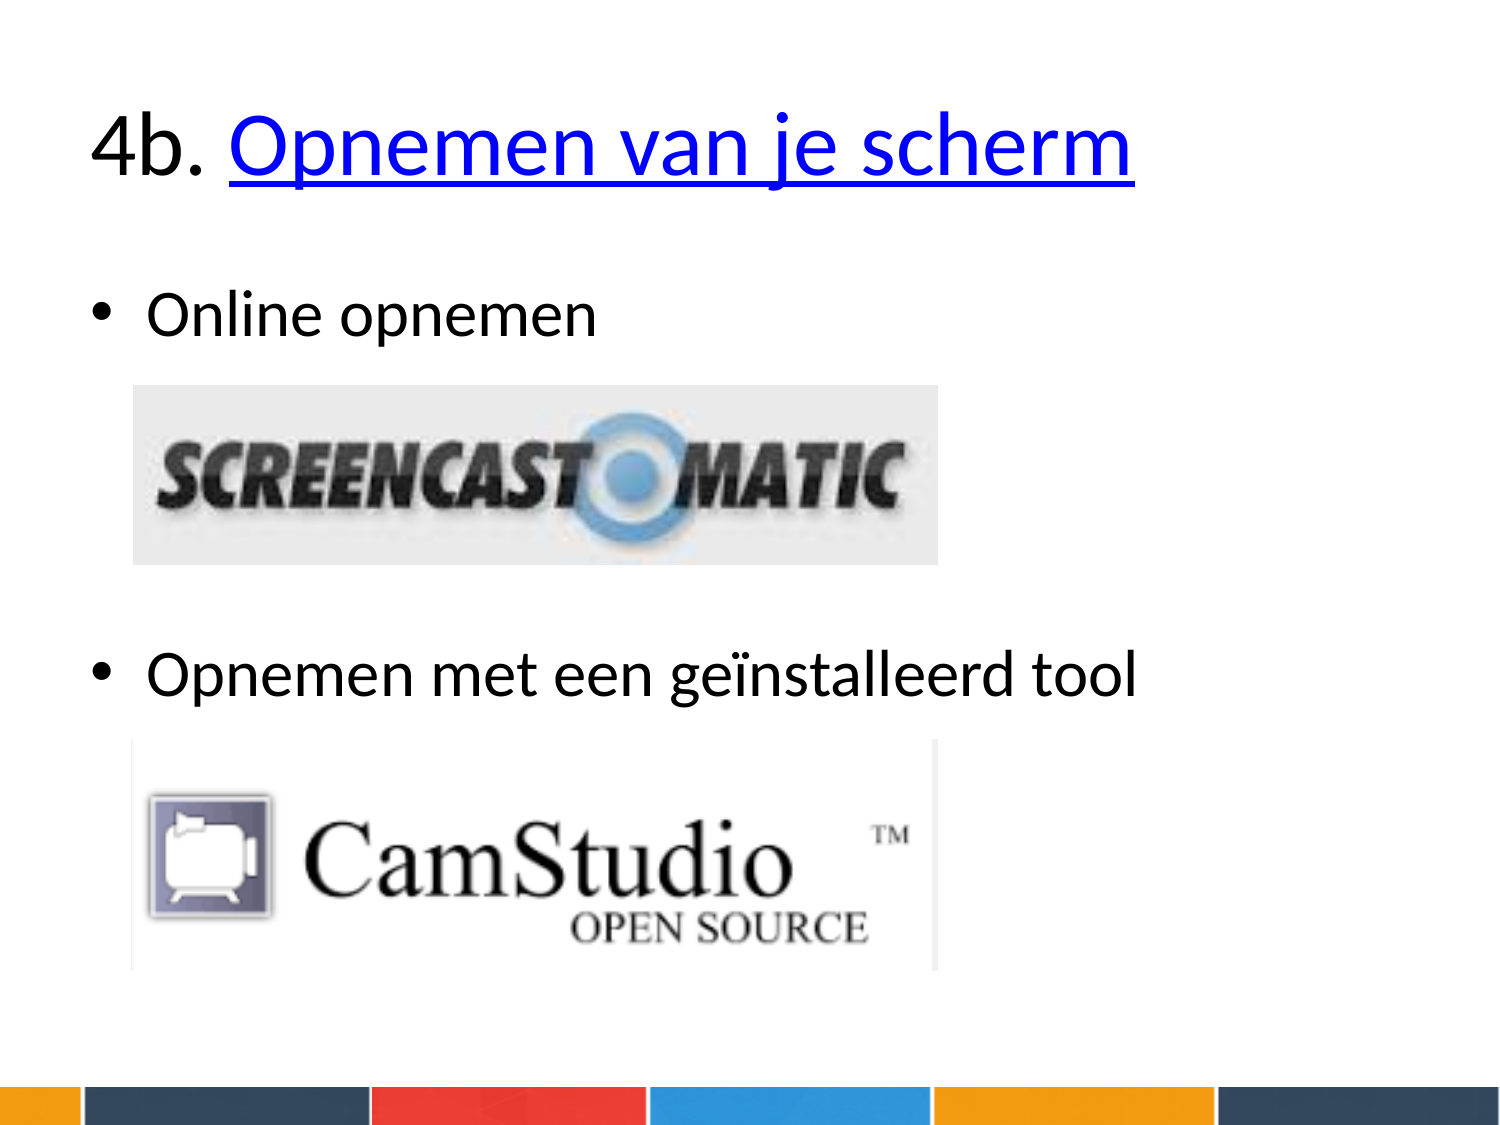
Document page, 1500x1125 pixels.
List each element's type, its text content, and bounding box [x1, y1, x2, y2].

picture [131, 739, 938, 972]
title 4b. Opnemen van je scherm [75, 45, 1425, 233]
picture [133, 384, 939, 566]
list Online opnemen Opnemen met een geïnstalleerd tool [75, 262, 1425, 1005]
picture [0, 1087, 1500, 1125]
